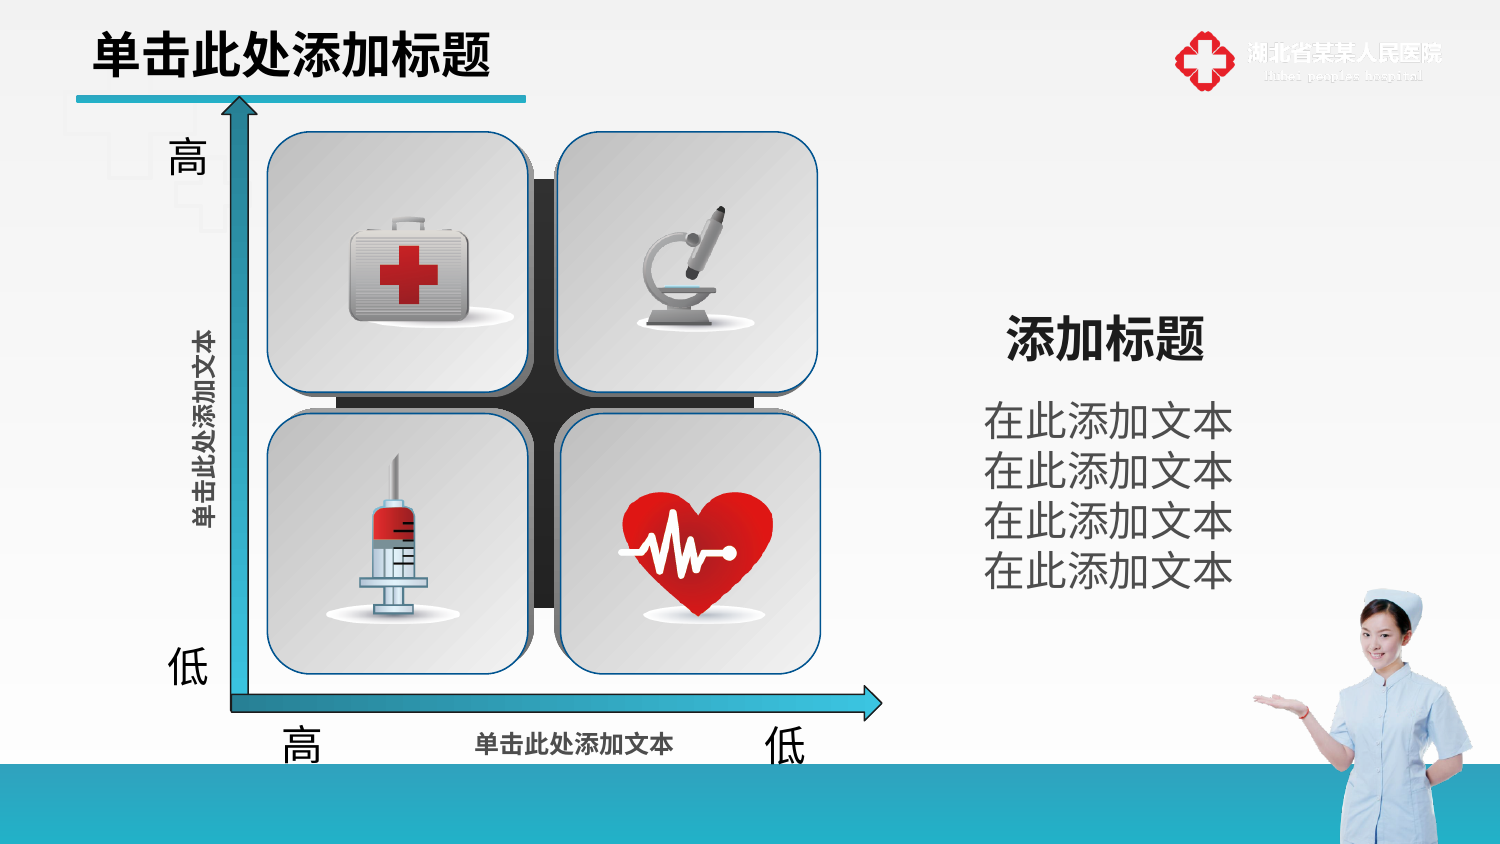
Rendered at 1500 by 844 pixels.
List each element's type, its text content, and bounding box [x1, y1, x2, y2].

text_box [267, 408, 535, 675]
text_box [553, 131, 818, 398]
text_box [267, 131, 535, 398]
text_box 在此添加文本 在此添加文本 在此添加文本 在此添加文本 [916, 387, 1302, 653]
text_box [231, 685, 883, 778]
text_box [553, 408, 821, 675]
text_box 添加标题 [938, 300, 1273, 375]
title 单击此处添加标题 [76, 15, 774, 92]
picture [1227, 563, 1500, 844]
picture [1175, 31, 1459, 92]
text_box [151, 96, 258, 711]
text_box [533, 179, 553, 608]
